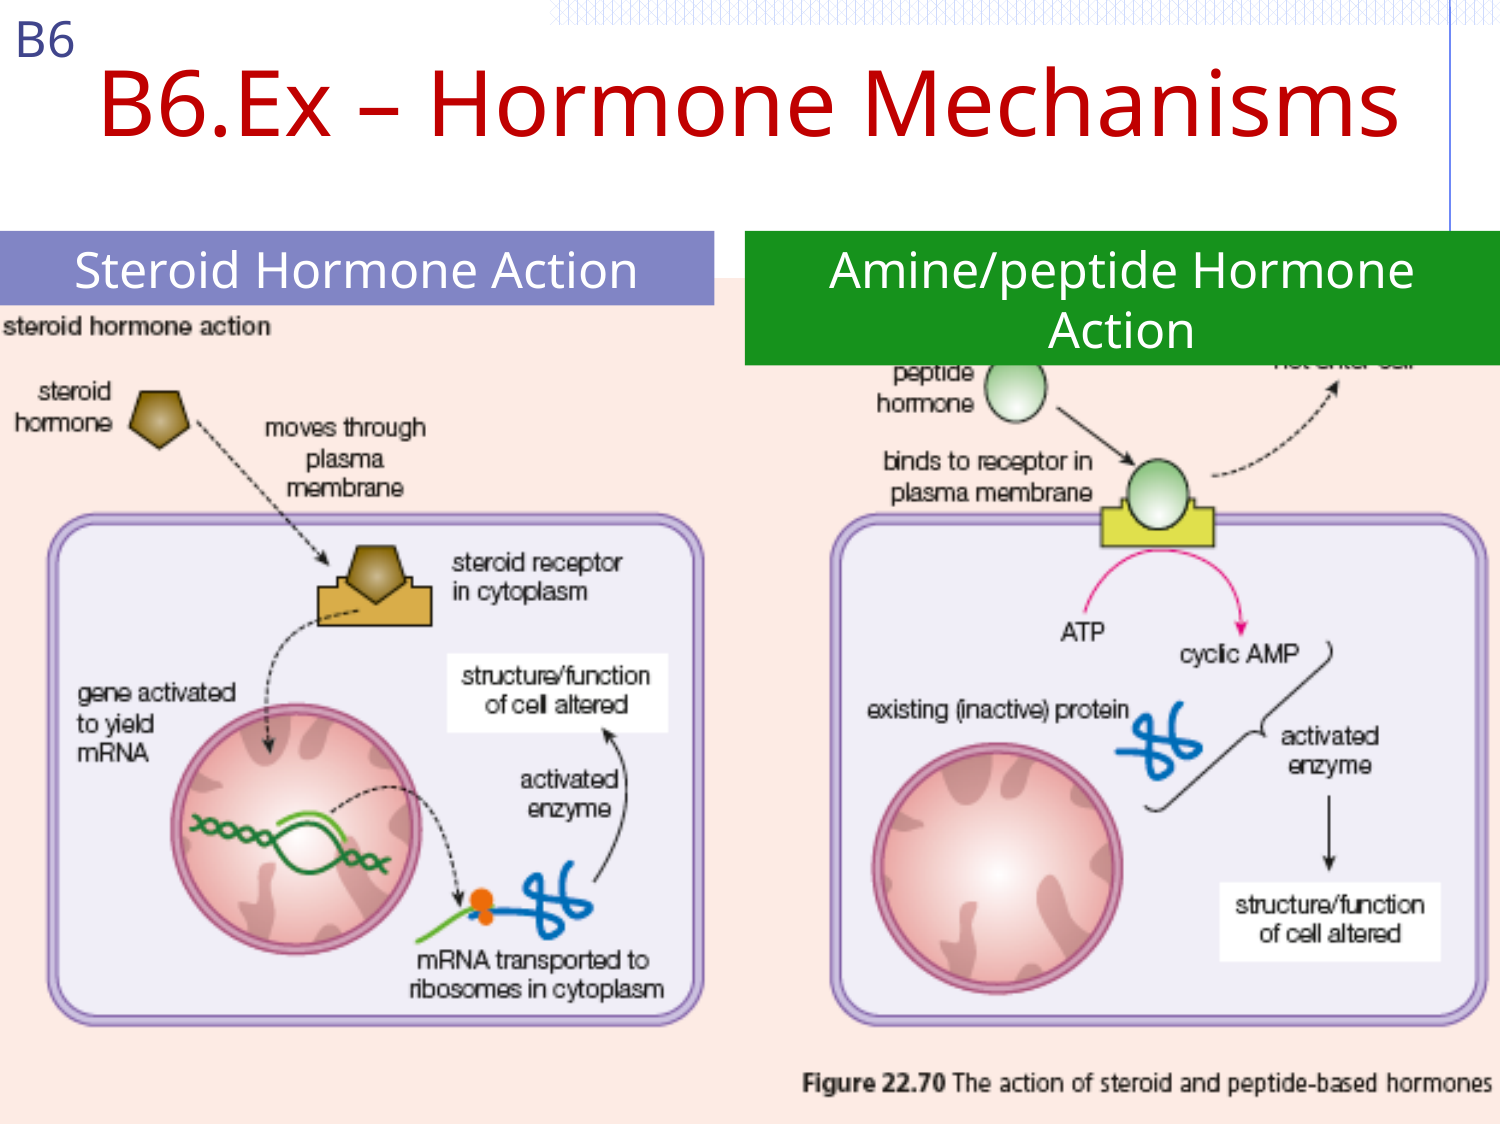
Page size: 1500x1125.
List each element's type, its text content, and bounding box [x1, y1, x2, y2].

text_box Amine/peptide Hormone Action [744, 230, 1500, 277]
text_box Steroid Hormone Action [0, 230, 715, 277]
title B6.Ex – Hormone Mechanisms [37, 24, 1463, 163]
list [0, 278, 1500, 1124]
